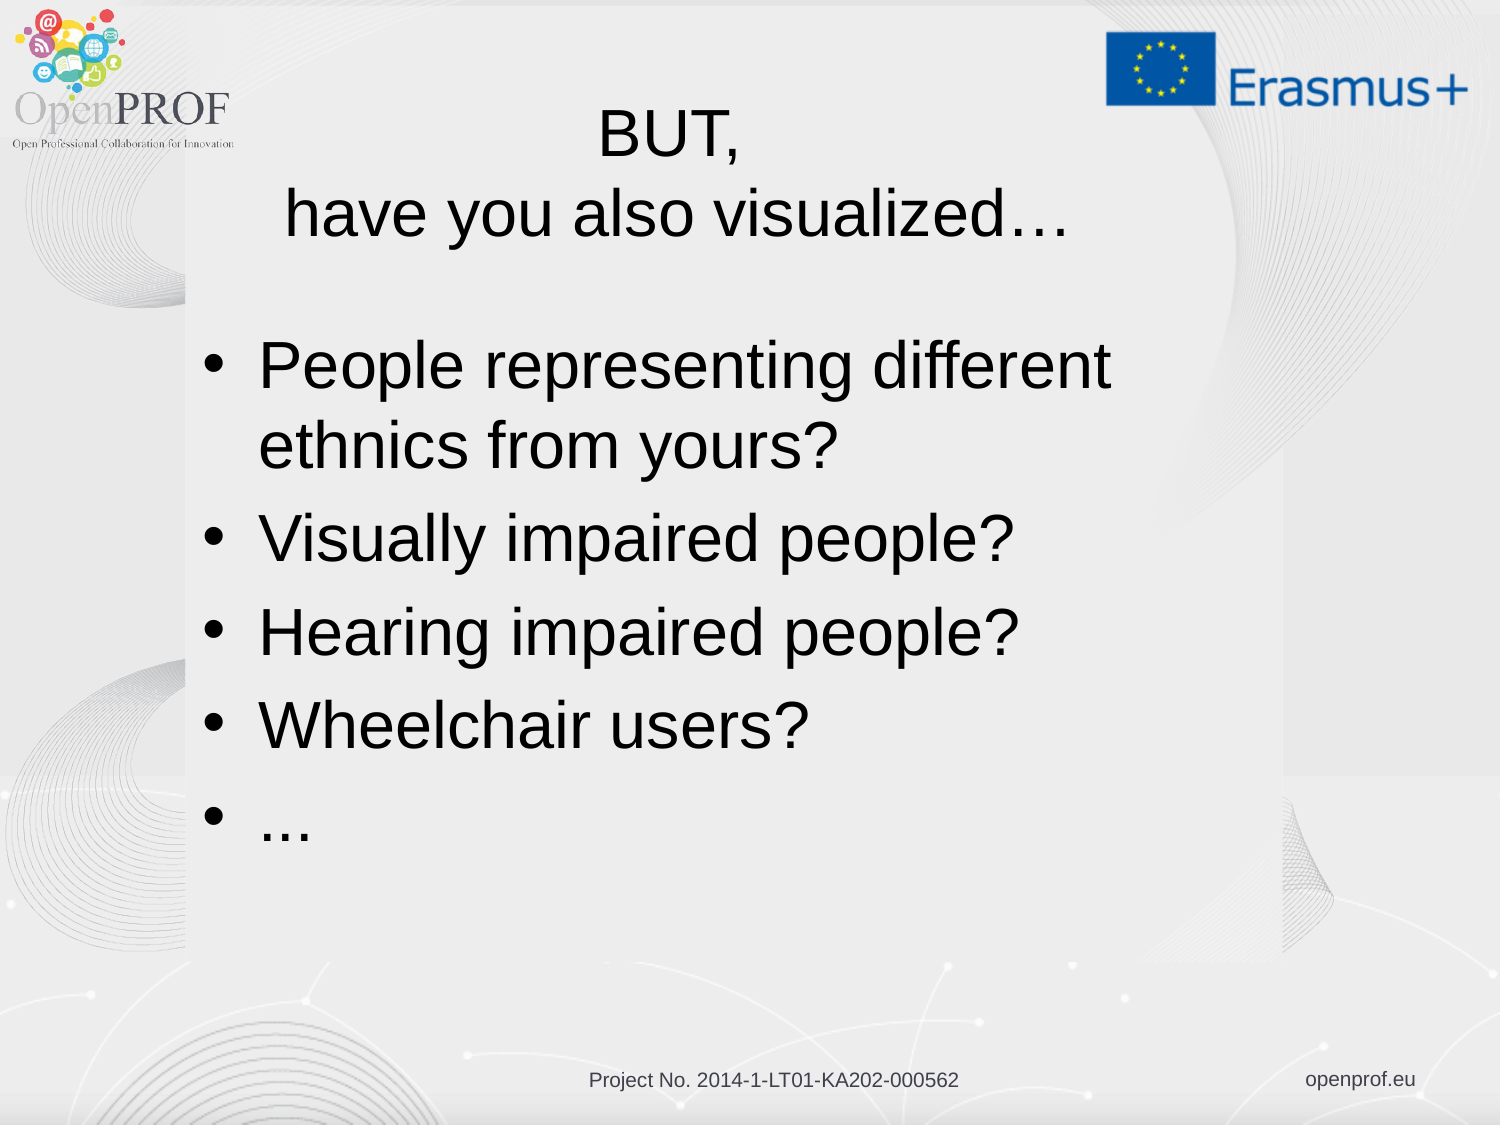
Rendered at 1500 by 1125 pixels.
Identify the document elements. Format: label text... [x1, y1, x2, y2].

title BUT, have you also visualized… [100, 137, 1258, 202]
list People representing different ethnics from yours? Visually impaired people? Hearing impaired people? Wheelchair users? ... [187, 314, 1282, 977]
picture [0, 0, 1500, 1125]
